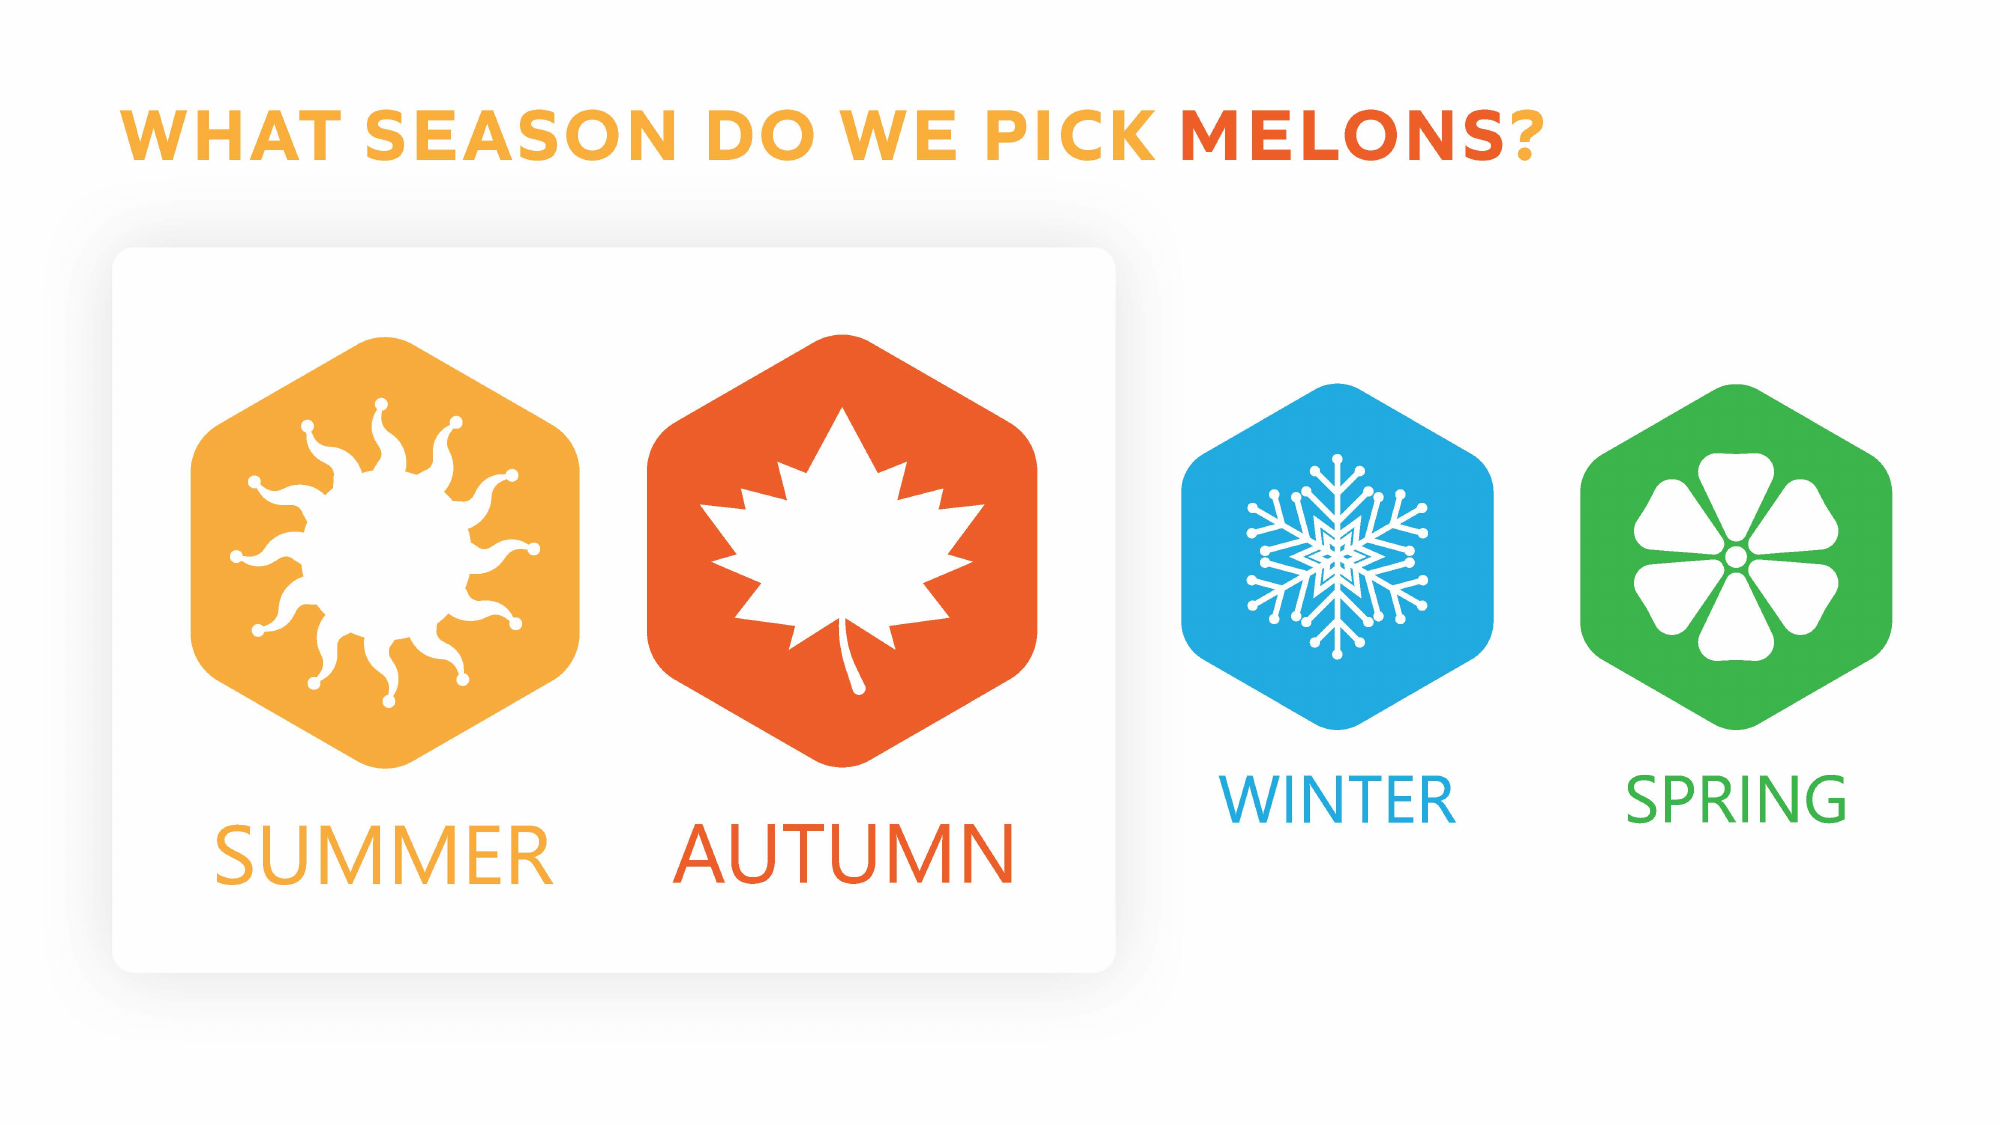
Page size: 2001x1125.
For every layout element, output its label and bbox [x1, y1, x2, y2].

list [0, 0, 2000, 1125]
